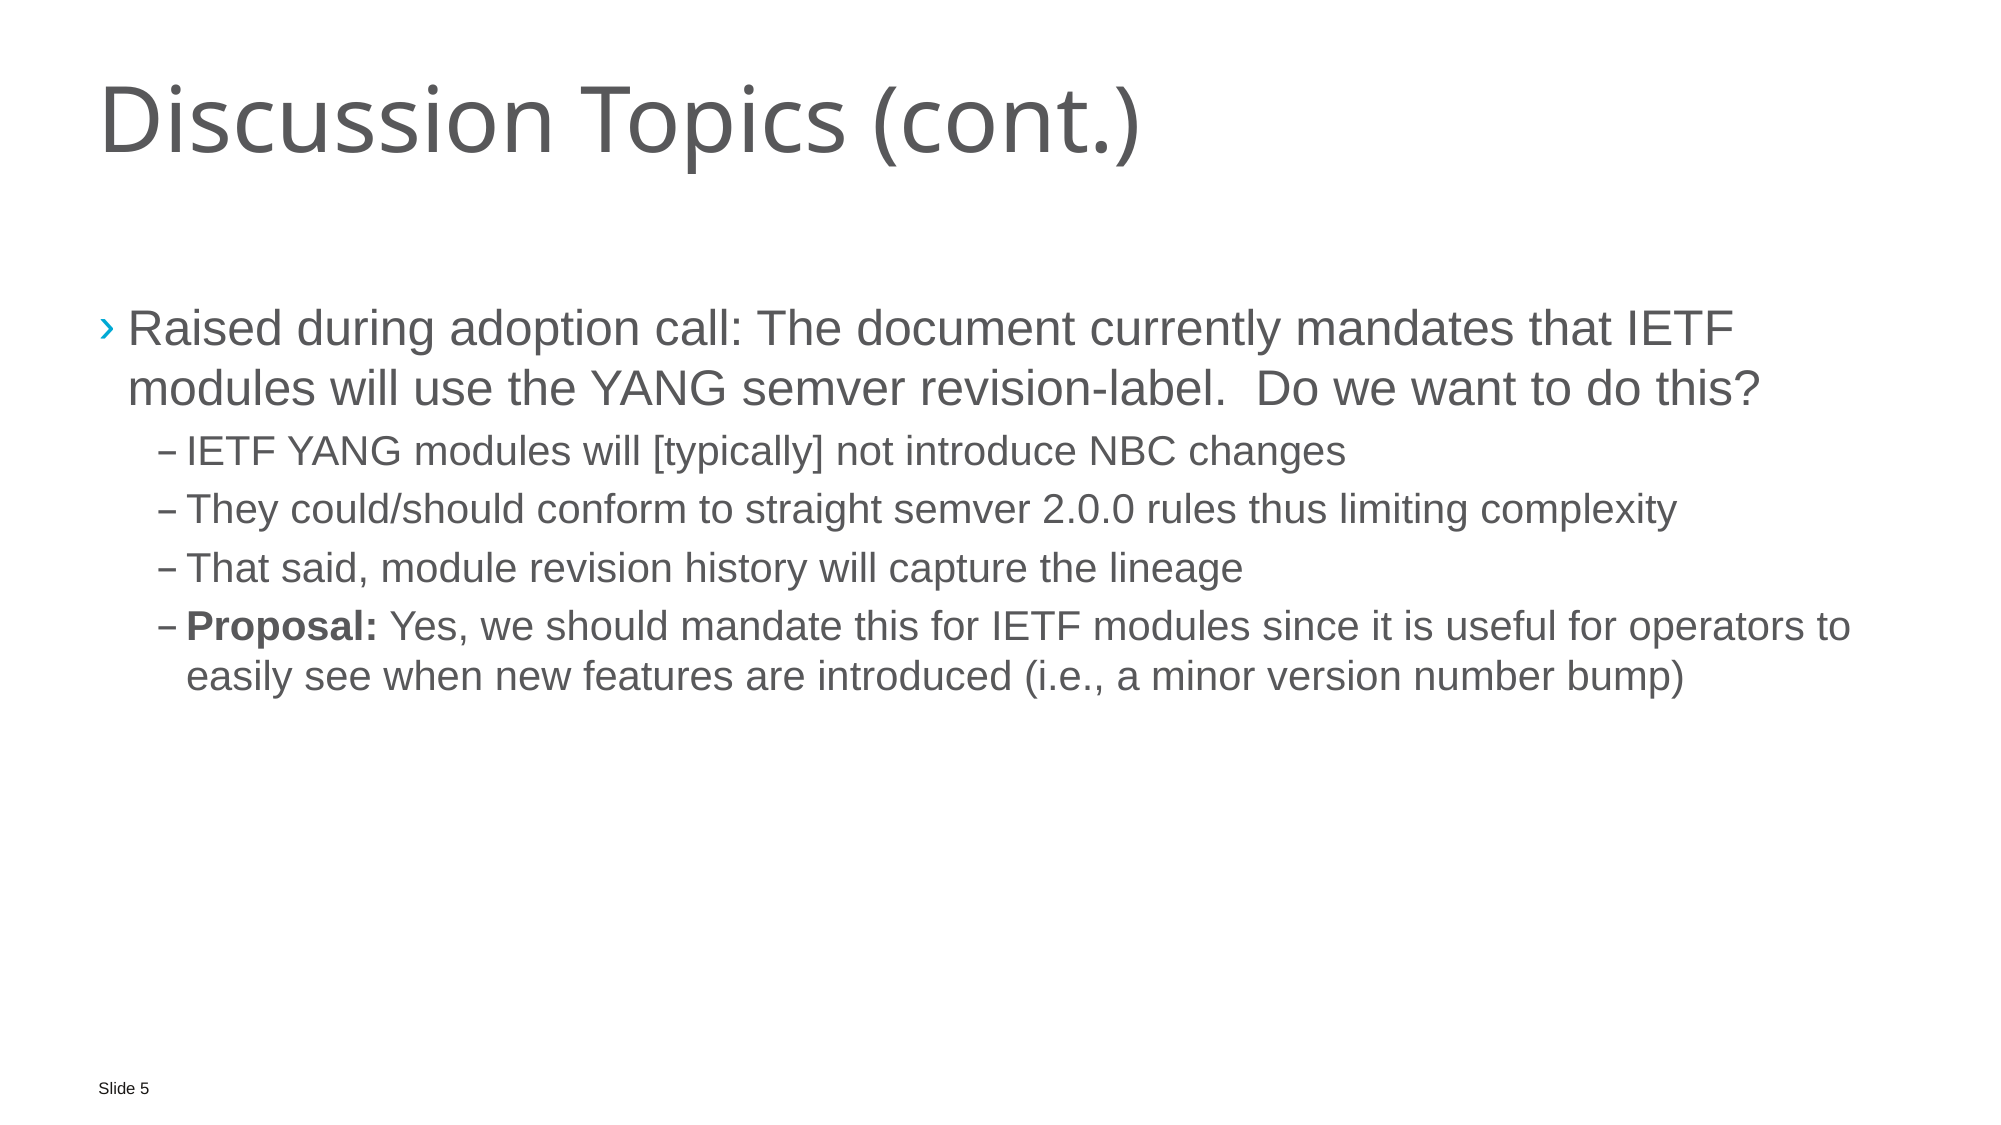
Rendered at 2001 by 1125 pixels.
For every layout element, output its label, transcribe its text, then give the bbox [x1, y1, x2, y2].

list Raised during adoption call: The document currently mandates that IETF modules will use the YANG semver revision-label. Do we want to do this? IETF YANG modules will [typically] not introduce NBC changes They could/should conform to straight semver 2.0.0 rules thus limiting complexity That said, module revision history will capture the lineage Proposal: Yes, we should mandate this for IETF modules since it is useful for operators to easily see when new features are introduced (i.e., a minor version number bump) [86, 295, 1914, 928]
title Discussion Topics (cont.) [85, 39, 1726, 218]
